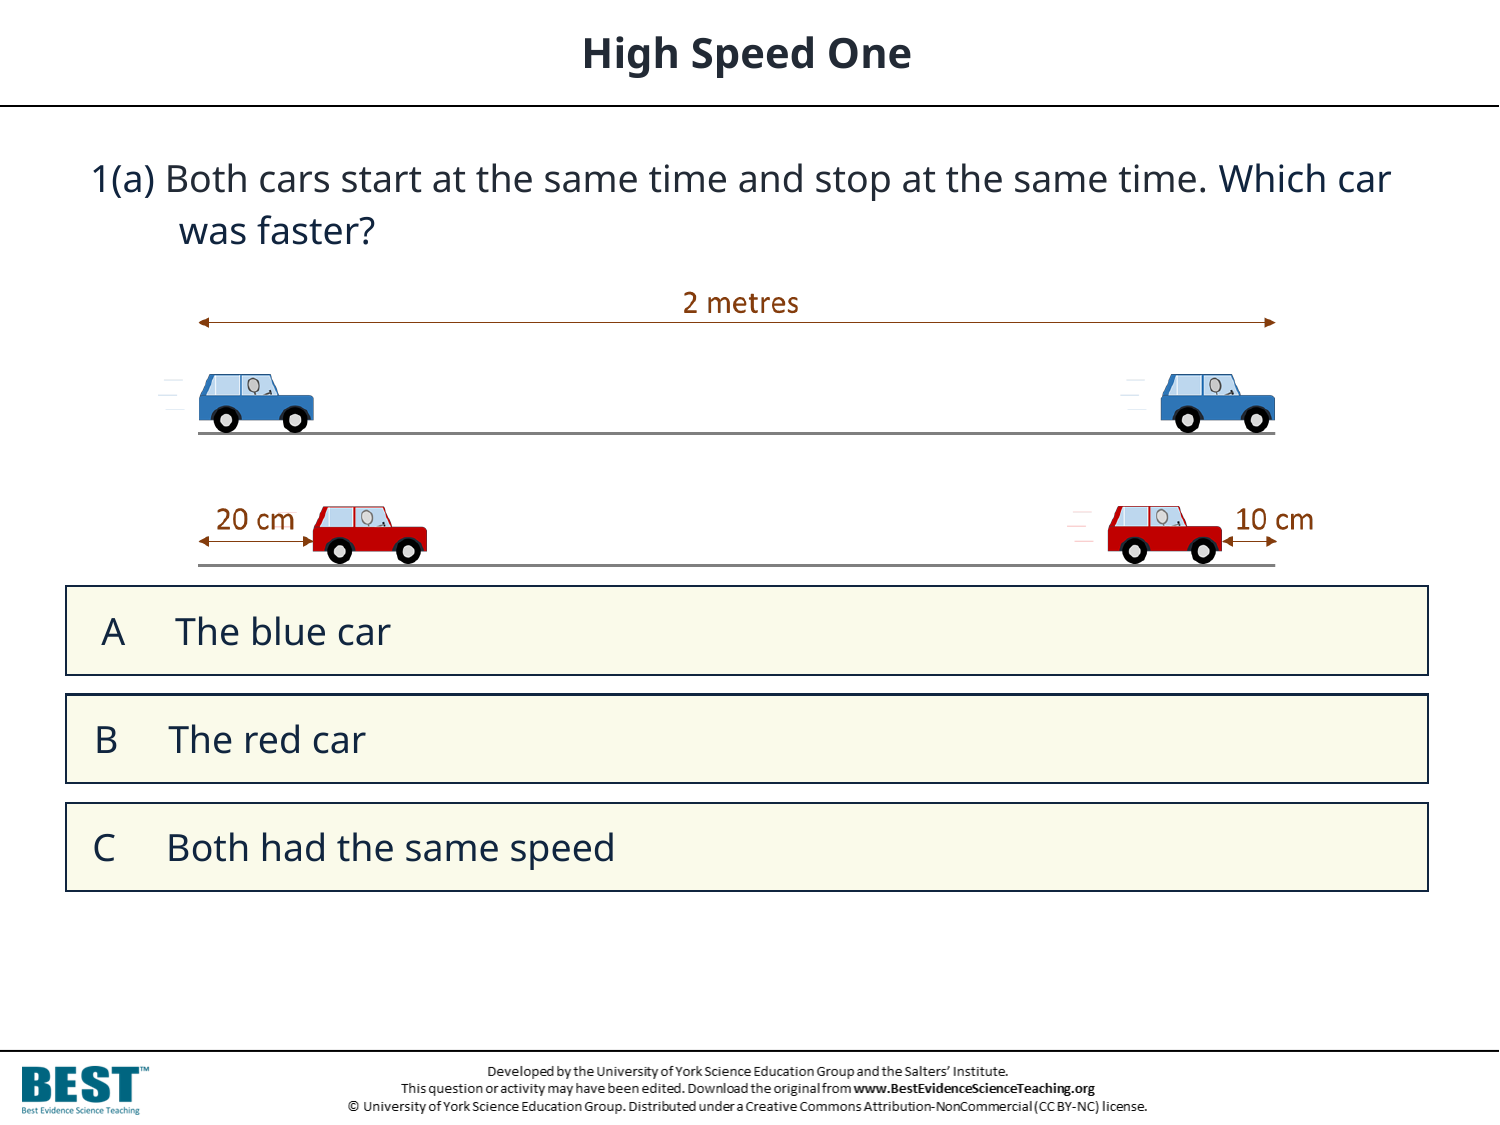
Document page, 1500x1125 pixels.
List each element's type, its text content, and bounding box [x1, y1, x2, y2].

text_box High Speed One [23, 4, 1471, 99]
picture [0, 105, 1500, 1125]
